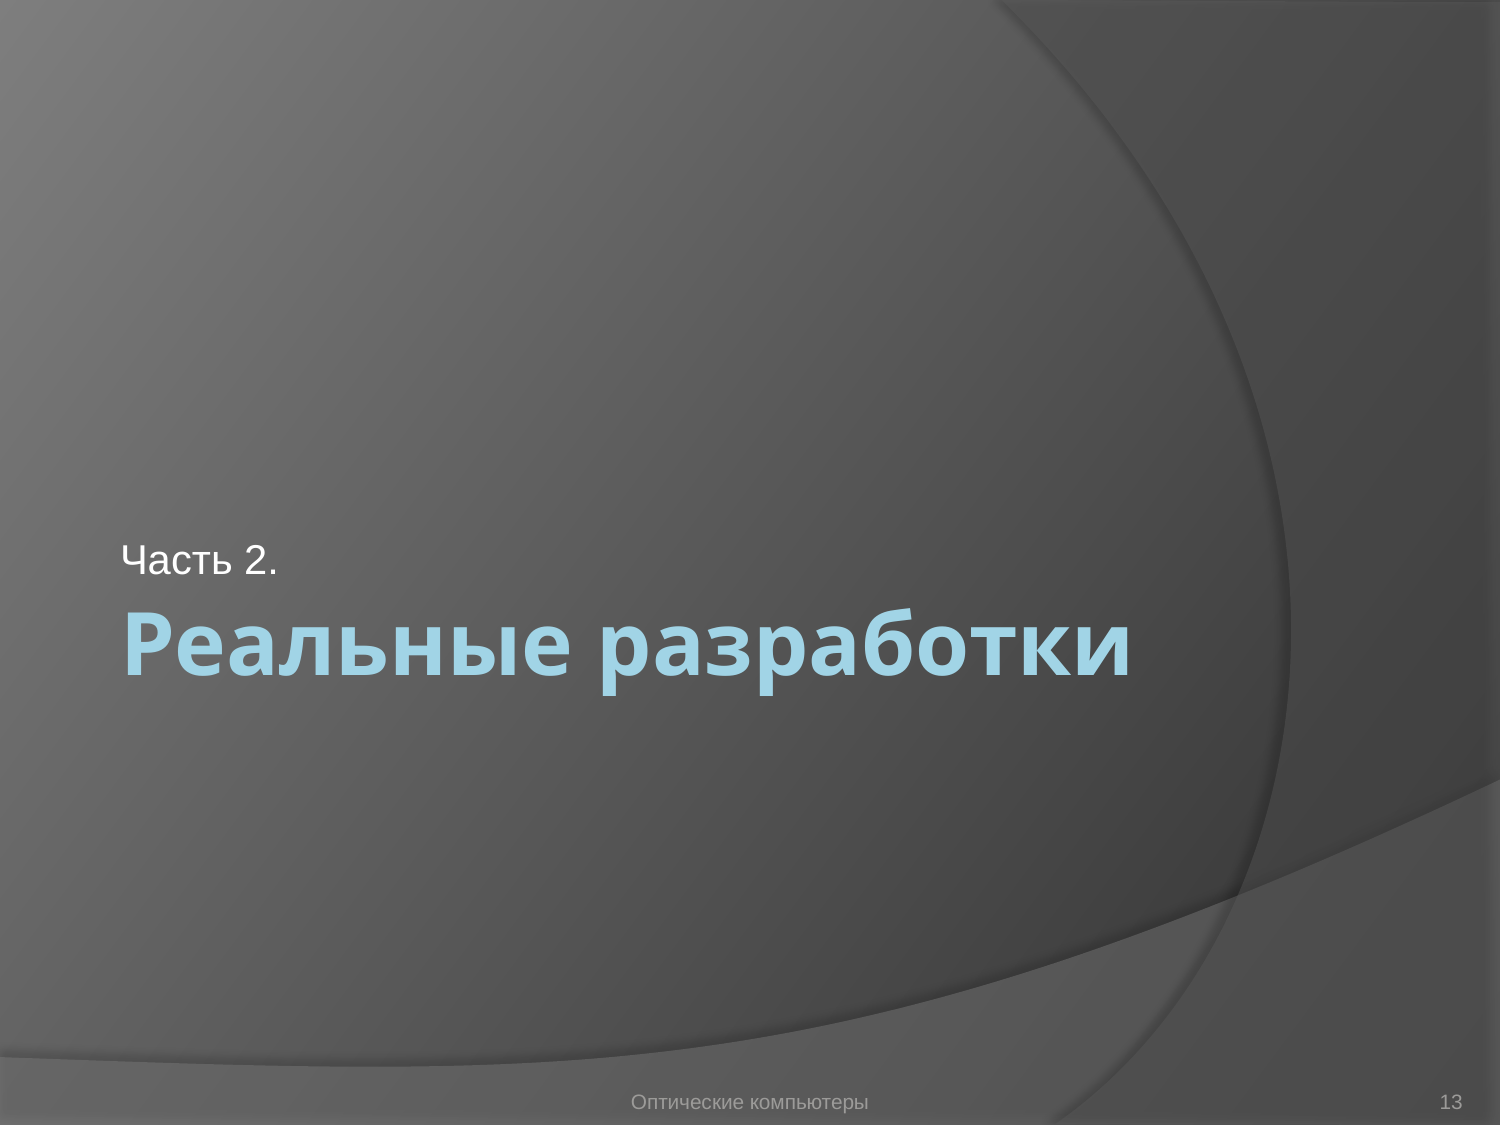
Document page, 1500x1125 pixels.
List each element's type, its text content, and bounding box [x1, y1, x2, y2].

title Реальные разработки [112, 587, 1200, 888]
list Часть 2. [112, 407, 1200, 583]
footer Оптические компьютеры [512, 1053, 988, 1114]
slide_number 13 [1337, 1053, 1463, 1114]
